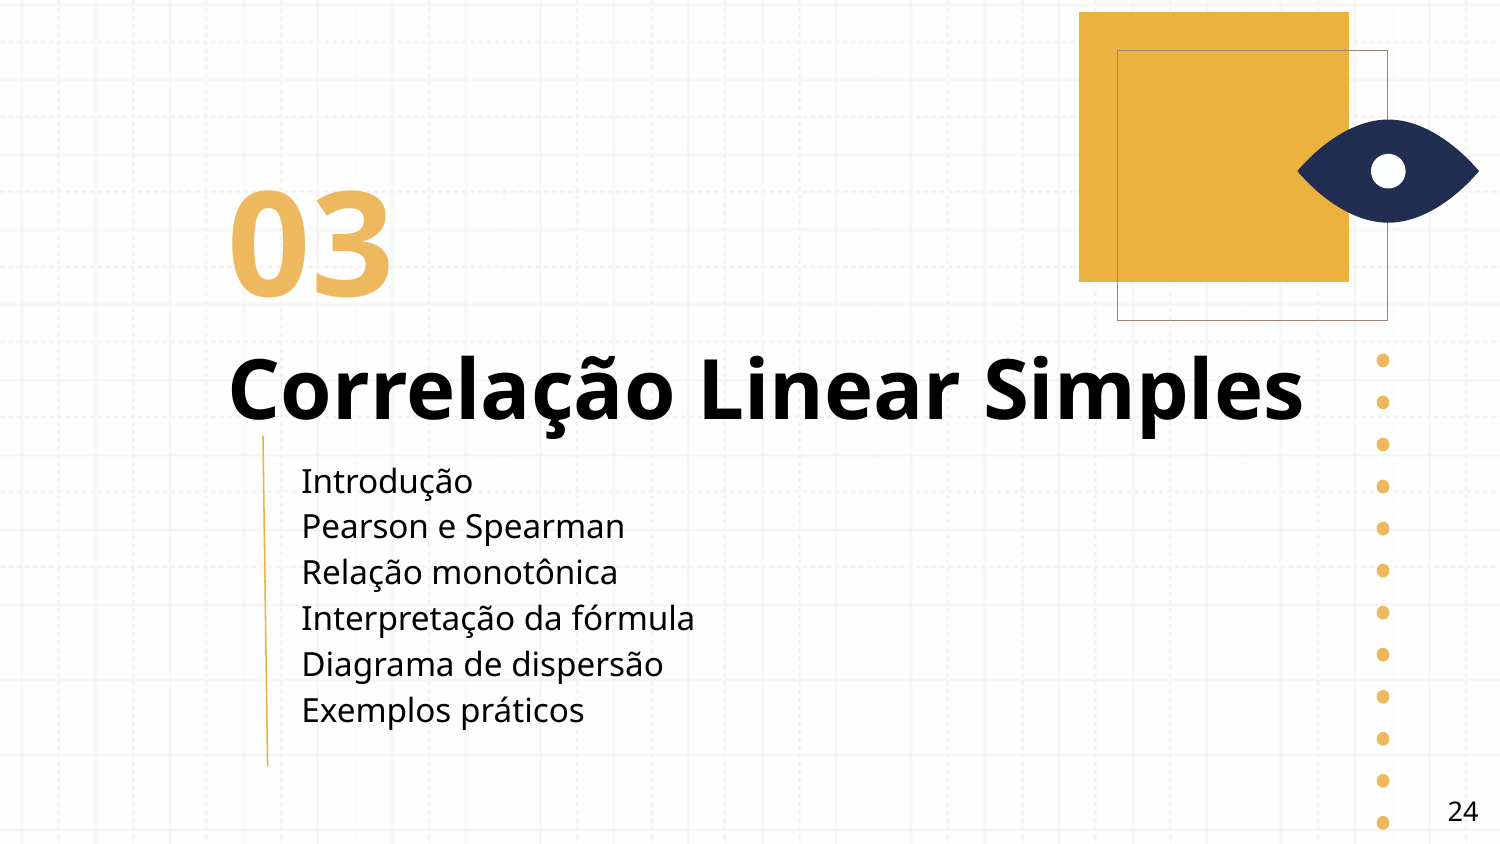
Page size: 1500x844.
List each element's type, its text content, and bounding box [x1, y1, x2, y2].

title Correlação Linear Simples [213, 301, 1366, 452]
subtitle Introdução Pearson e Spearman Relação monotônica Interpretação da fórmula Diagrama de dispersão Exemplos práticos [286, 438, 1168, 546]
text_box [262, 435, 268, 767]
slide_number ‹#› [1403, 779, 1494, 844]
title 03 [213, 163, 484, 314]
